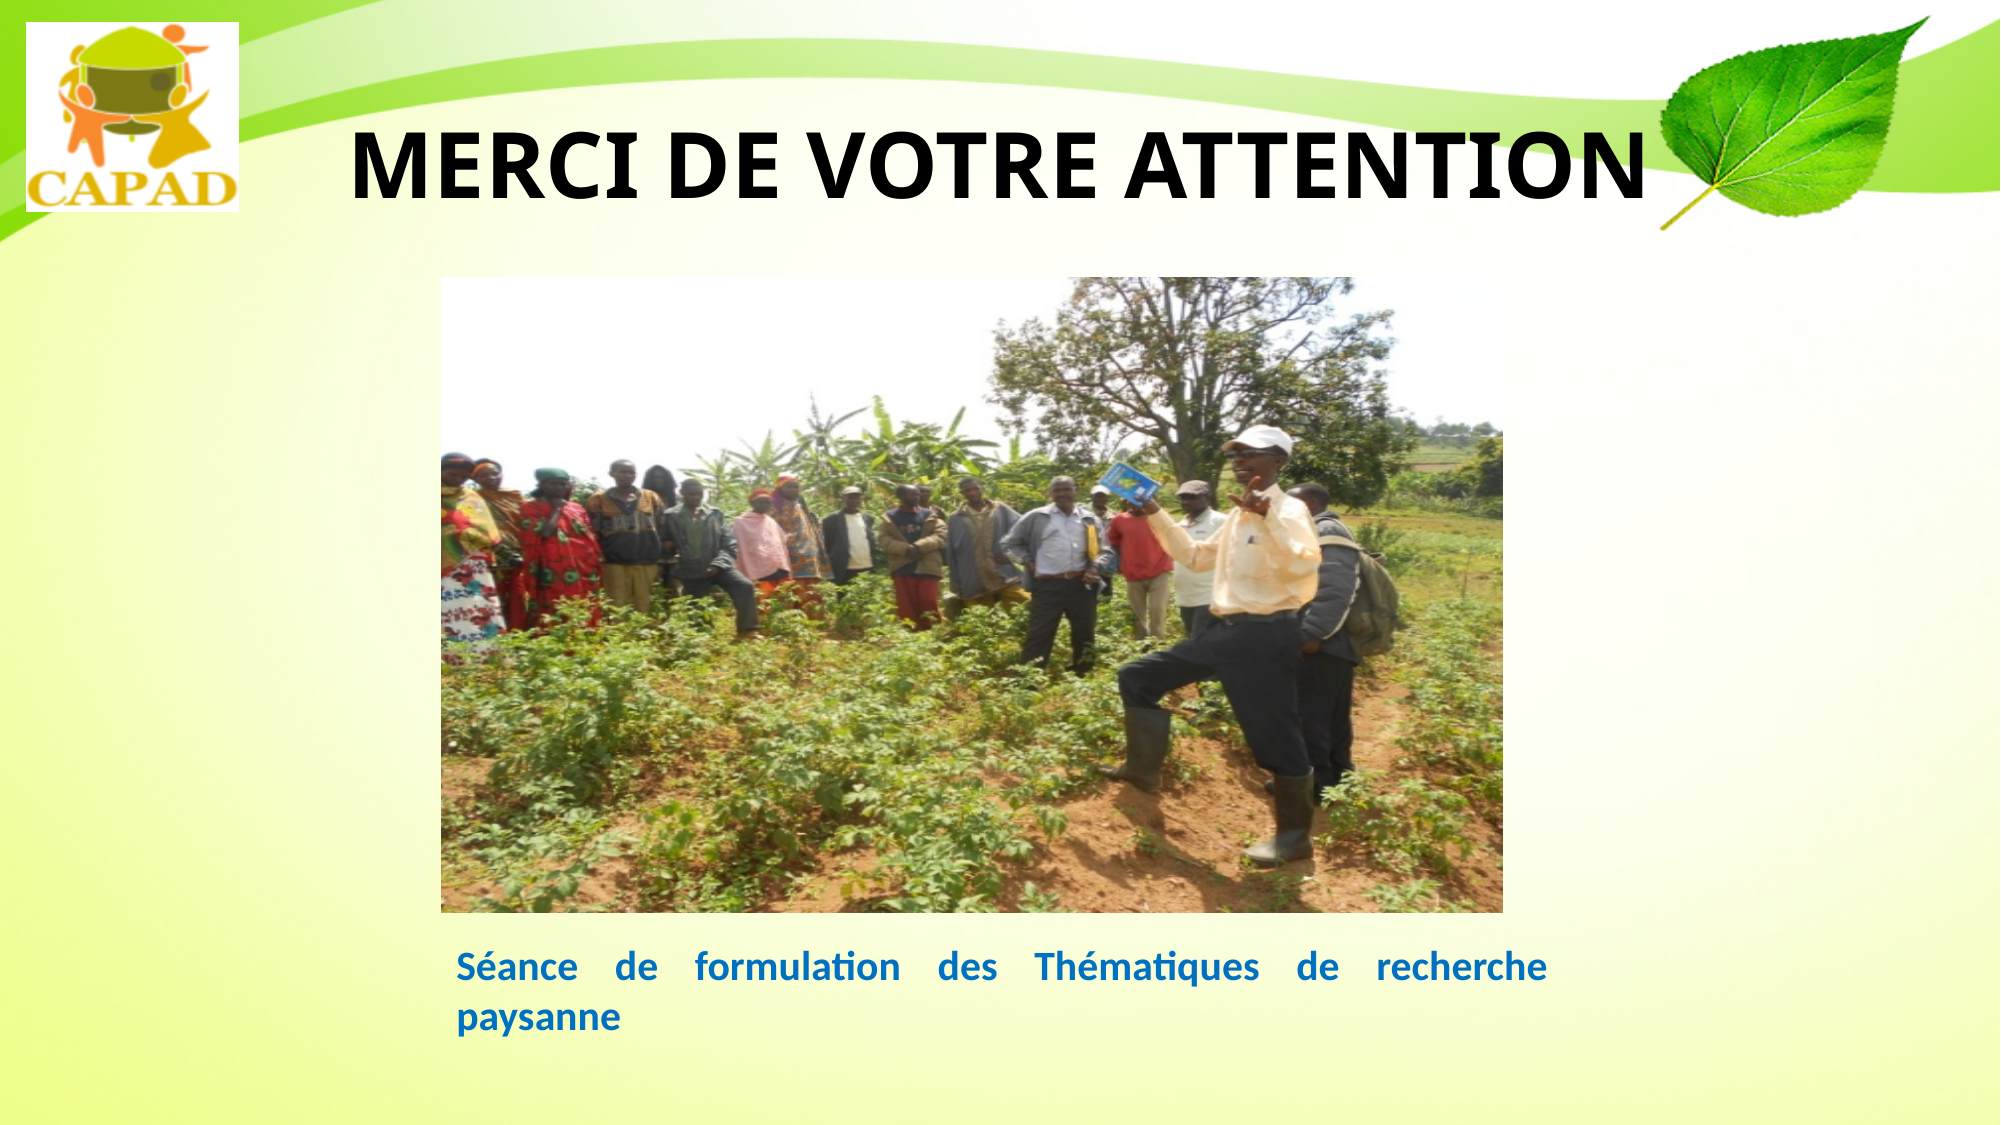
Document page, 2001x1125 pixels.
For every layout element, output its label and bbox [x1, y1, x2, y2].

picture [0, 0, 2000, 1125]
list [441, 277, 1503, 913]
